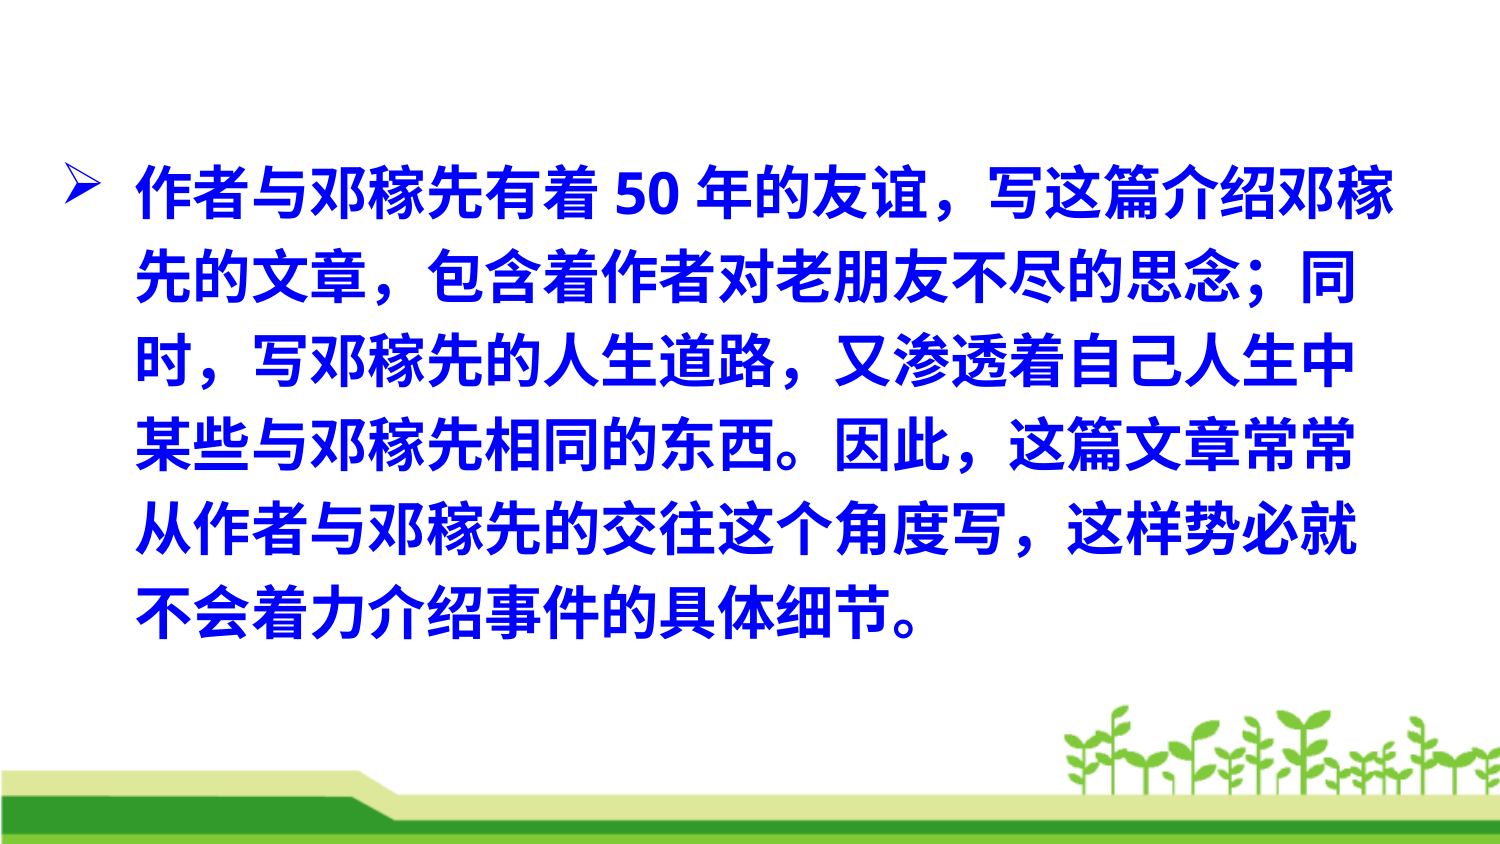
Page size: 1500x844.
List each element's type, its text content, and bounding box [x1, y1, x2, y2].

picture [0, 0, 1500, 844]
text_box 作者与邓稼先有着50年的友谊，写这篇介绍邓稼先的文章，包含着作者对老朋友不尽的思念；同时，写邓稼先的人生道路，又渗透着自己人生中某些与邓稼先相同的东西。因此，这篇文章常常从作者与邓稼先的交往这个角度写，这样势必就不会着力介绍事件的具体细节。 [45, 134, 1413, 654]
